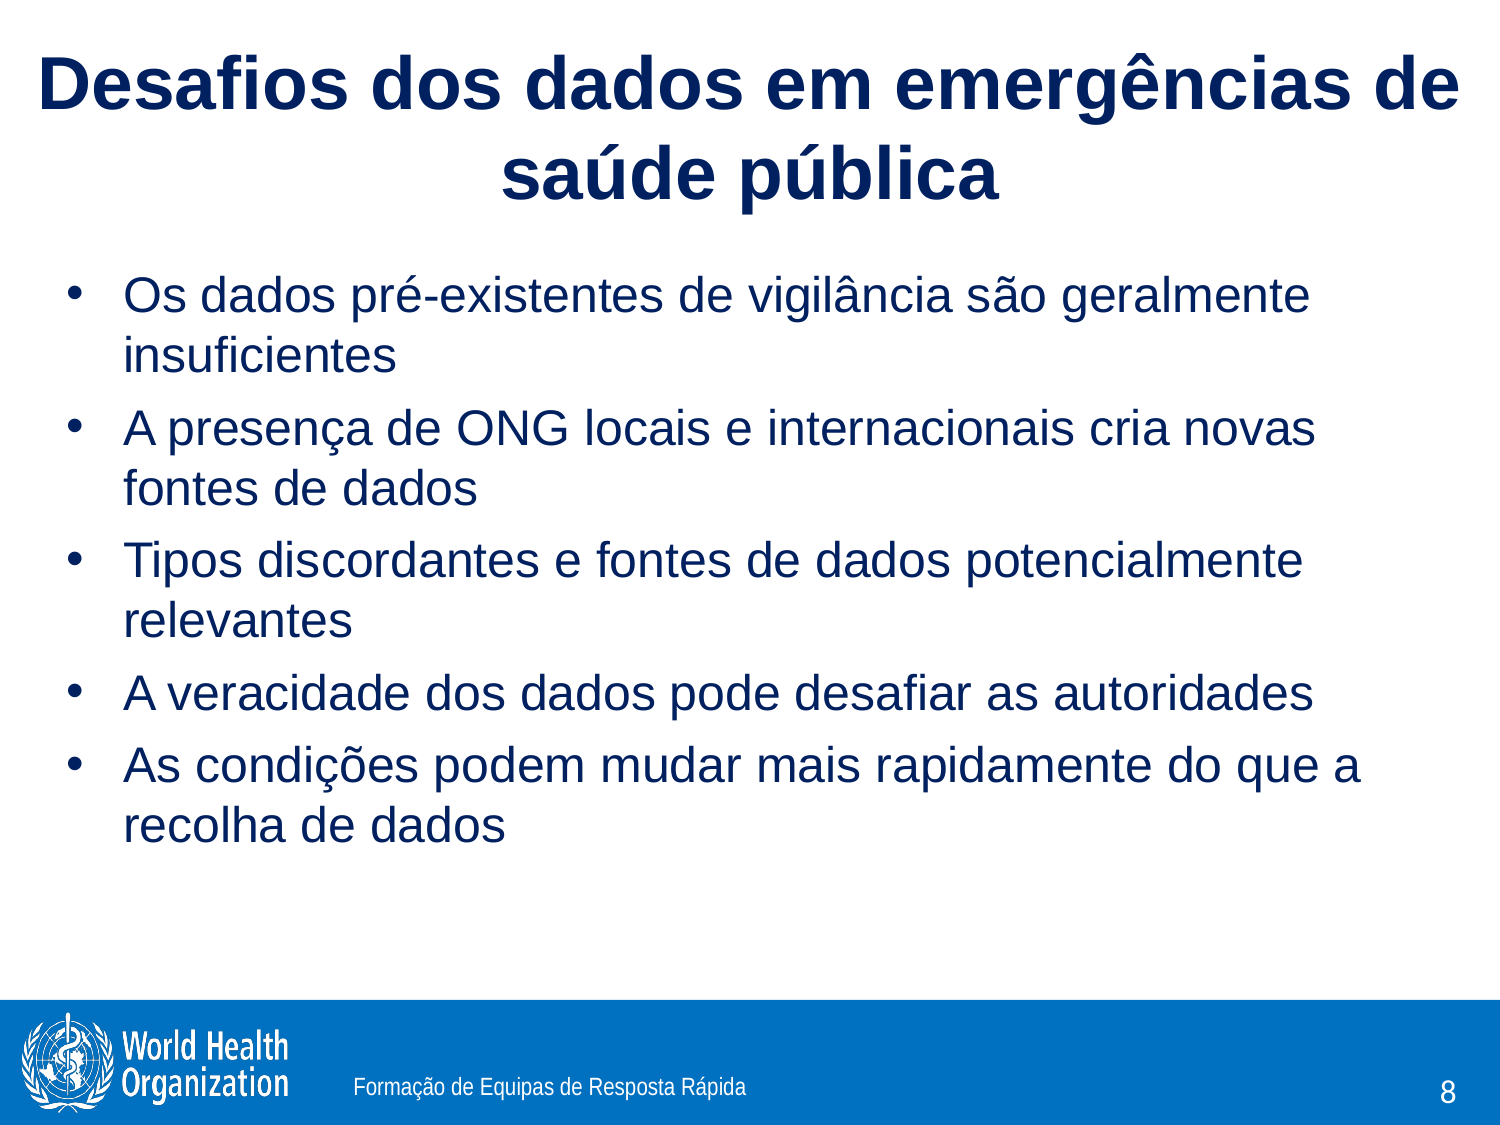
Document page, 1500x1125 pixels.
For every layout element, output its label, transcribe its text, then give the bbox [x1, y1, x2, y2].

text_box Os dados pré-existentes de vigilância são geralmente insuficientes A presença de ONG locais e internacionais cria novas fontes de dados Tipos discordantes e fontes de dados potencialmente relevantes A veracidade dos dados pode desafiar as autoridades As condições podem mudar mais rapidamente do que a recolha de dados [52, 255, 1448, 893]
title Desafios dos dados em emergências de saúde pública [0, 30, 1500, 219]
picture [21, 1012, 288, 1113]
